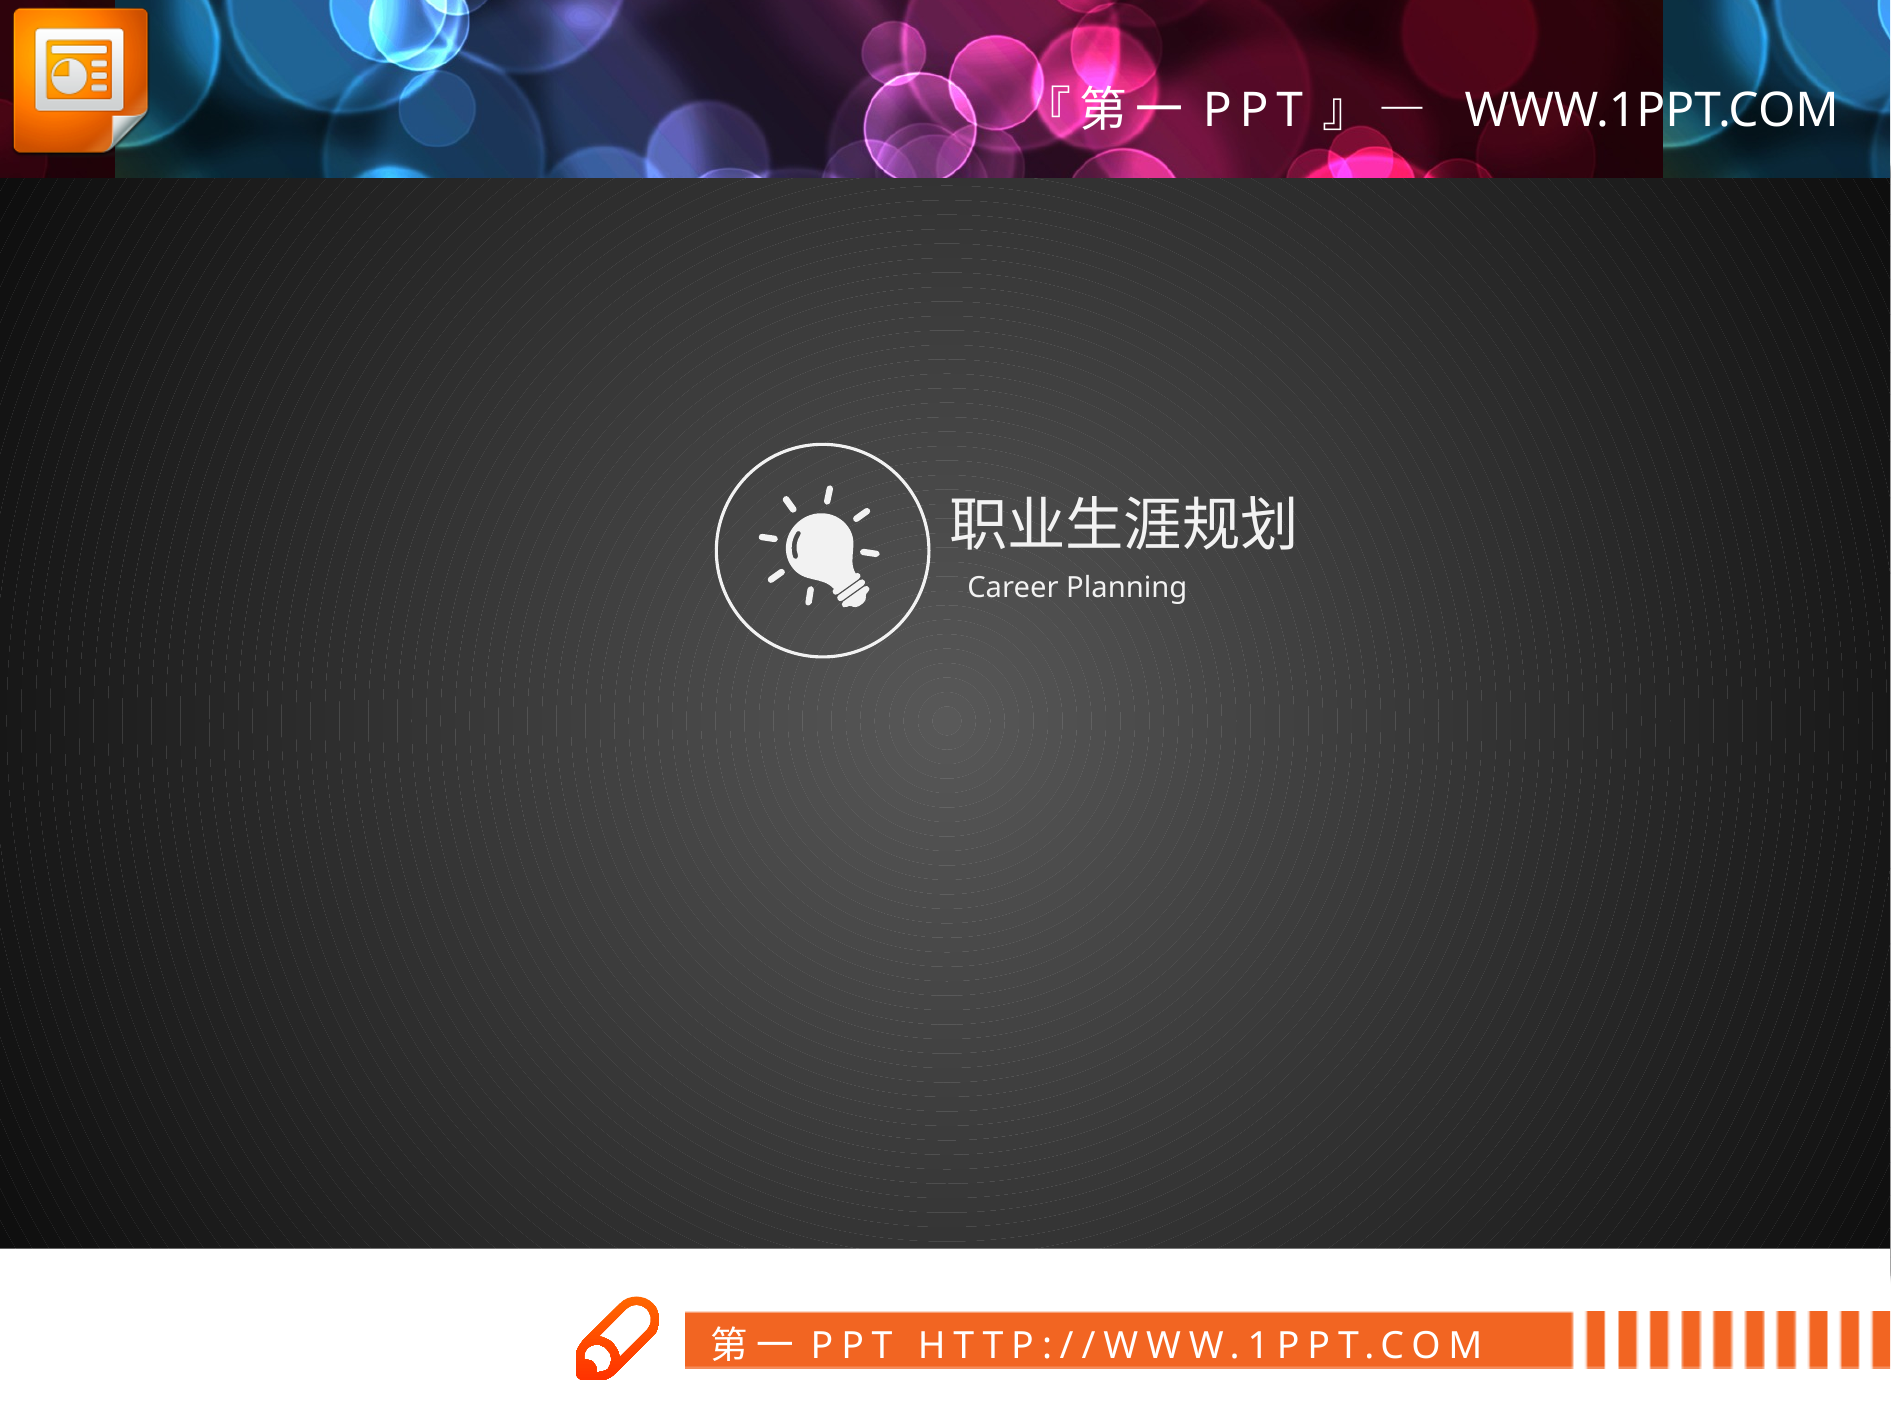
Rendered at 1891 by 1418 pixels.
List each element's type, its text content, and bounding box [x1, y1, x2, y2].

text_box Career Planning [952, 561, 1349, 611]
text_box [758, 533, 778, 543]
text_box [853, 508, 871, 522]
text_box [823, 485, 834, 505]
text_box [860, 548, 880, 558]
text_box 职业生涯规划 [917, 479, 1331, 565]
text_box [782, 496, 797, 513]
picture [685, 1311, 1891, 1369]
text_box [716, 444, 928, 657]
text_box [767, 568, 785, 583]
picture [0, 0, 1891, 178]
text_box [785, 513, 870, 608]
